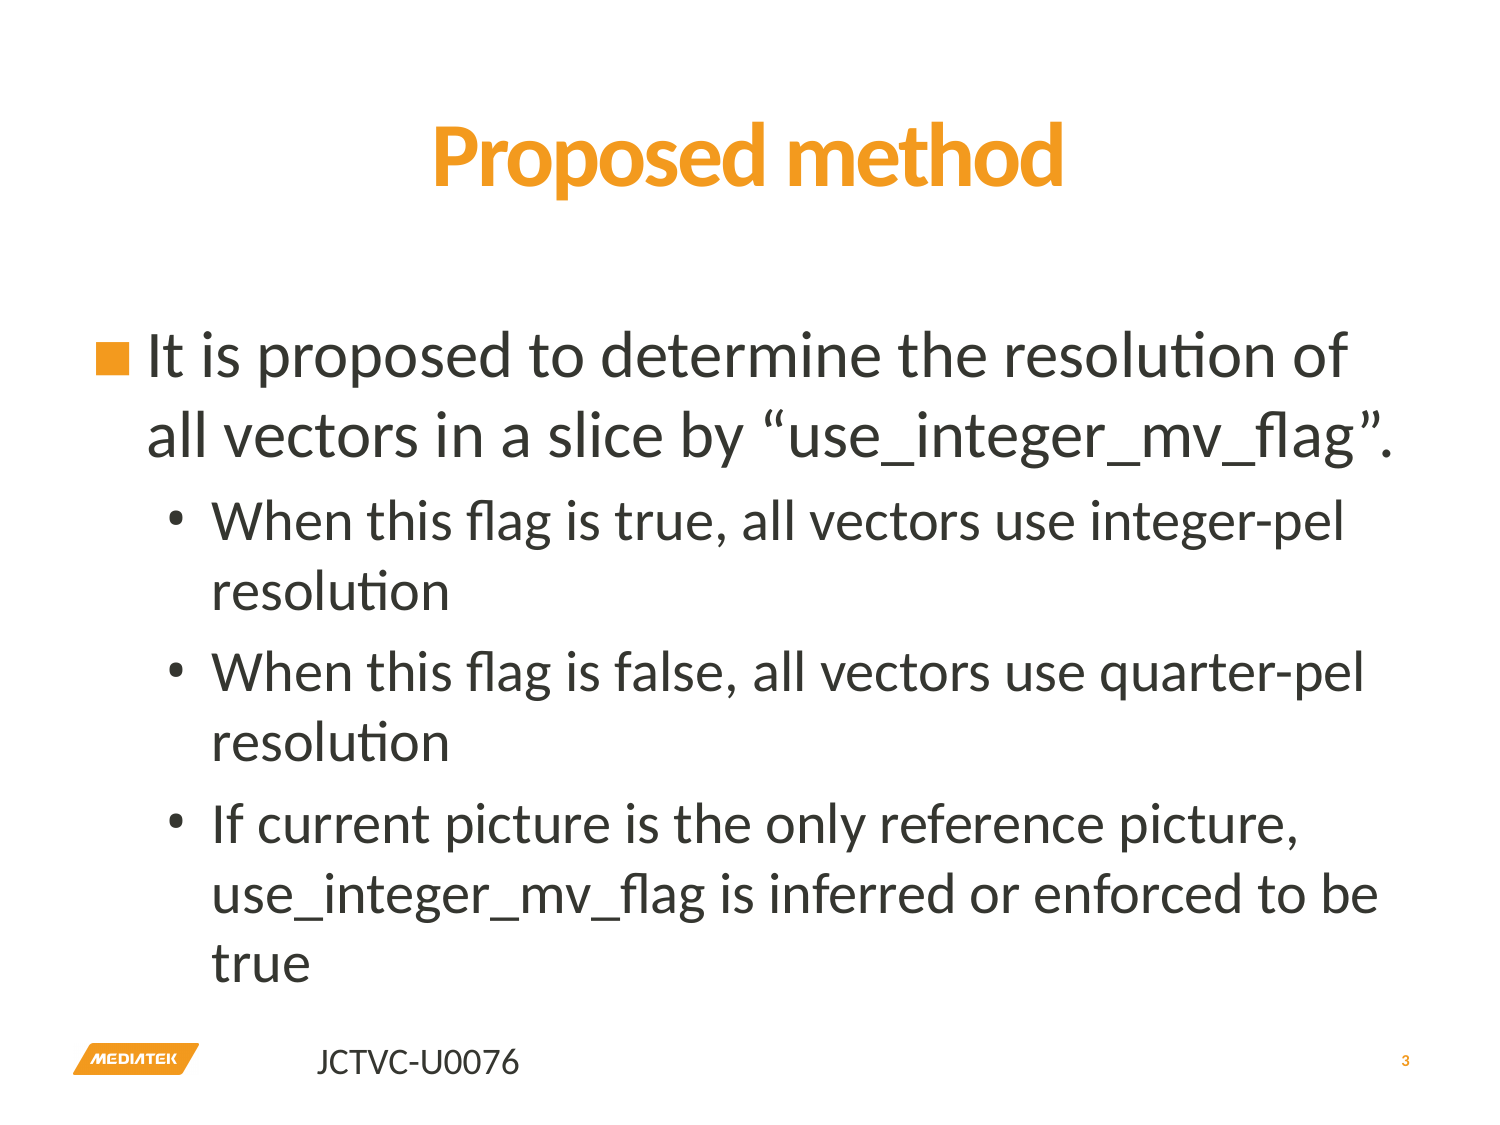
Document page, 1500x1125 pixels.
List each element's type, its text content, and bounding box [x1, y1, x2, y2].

slide_number 3 [1251, 1029, 1425, 1090]
title Proposed method [75, 70, 1425, 257]
list It is proposed to determine the resolution of all vectors in a slice by “use_integer_mv_flag”. When this flag is true, all vectors use integer-pel resolution When this flag is false, all vectors use quarter-pel resolution If current picture is the only reference picture, use_integer_mv_flag is inferred or enforced to be true [75, 302, 1425, 1014]
picture [73, 1043, 199, 1075]
